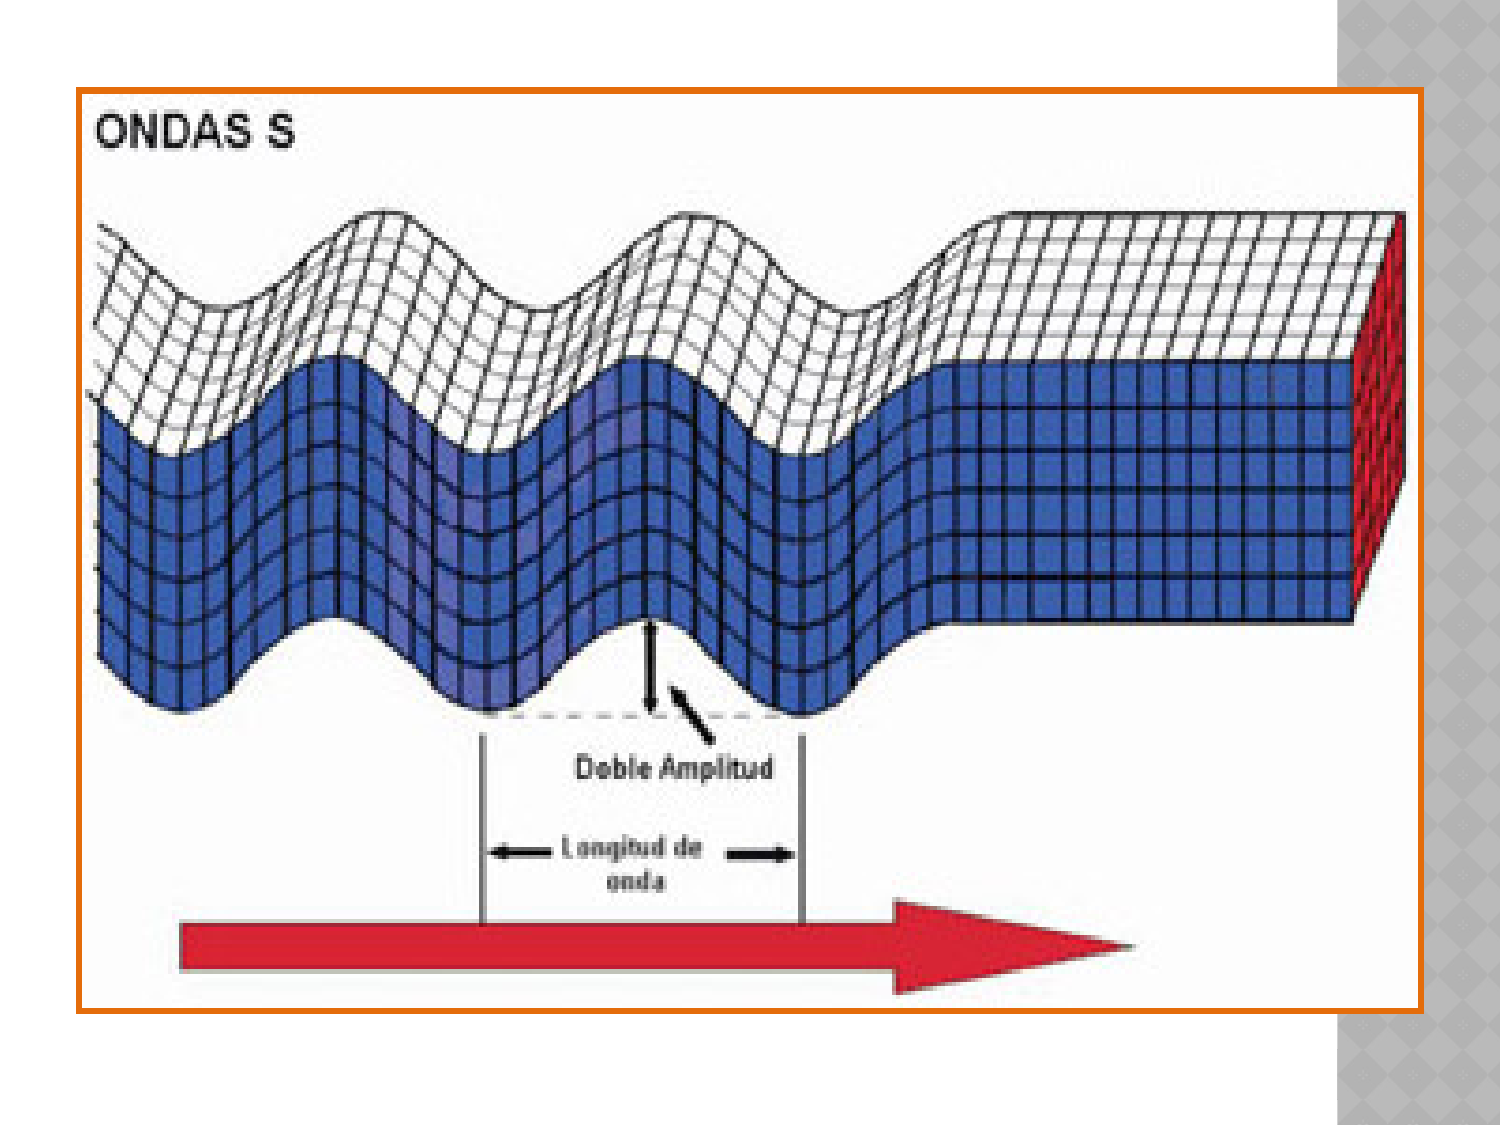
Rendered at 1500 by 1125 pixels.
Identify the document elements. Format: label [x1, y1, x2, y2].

list [81, 93, 1419, 1009]
